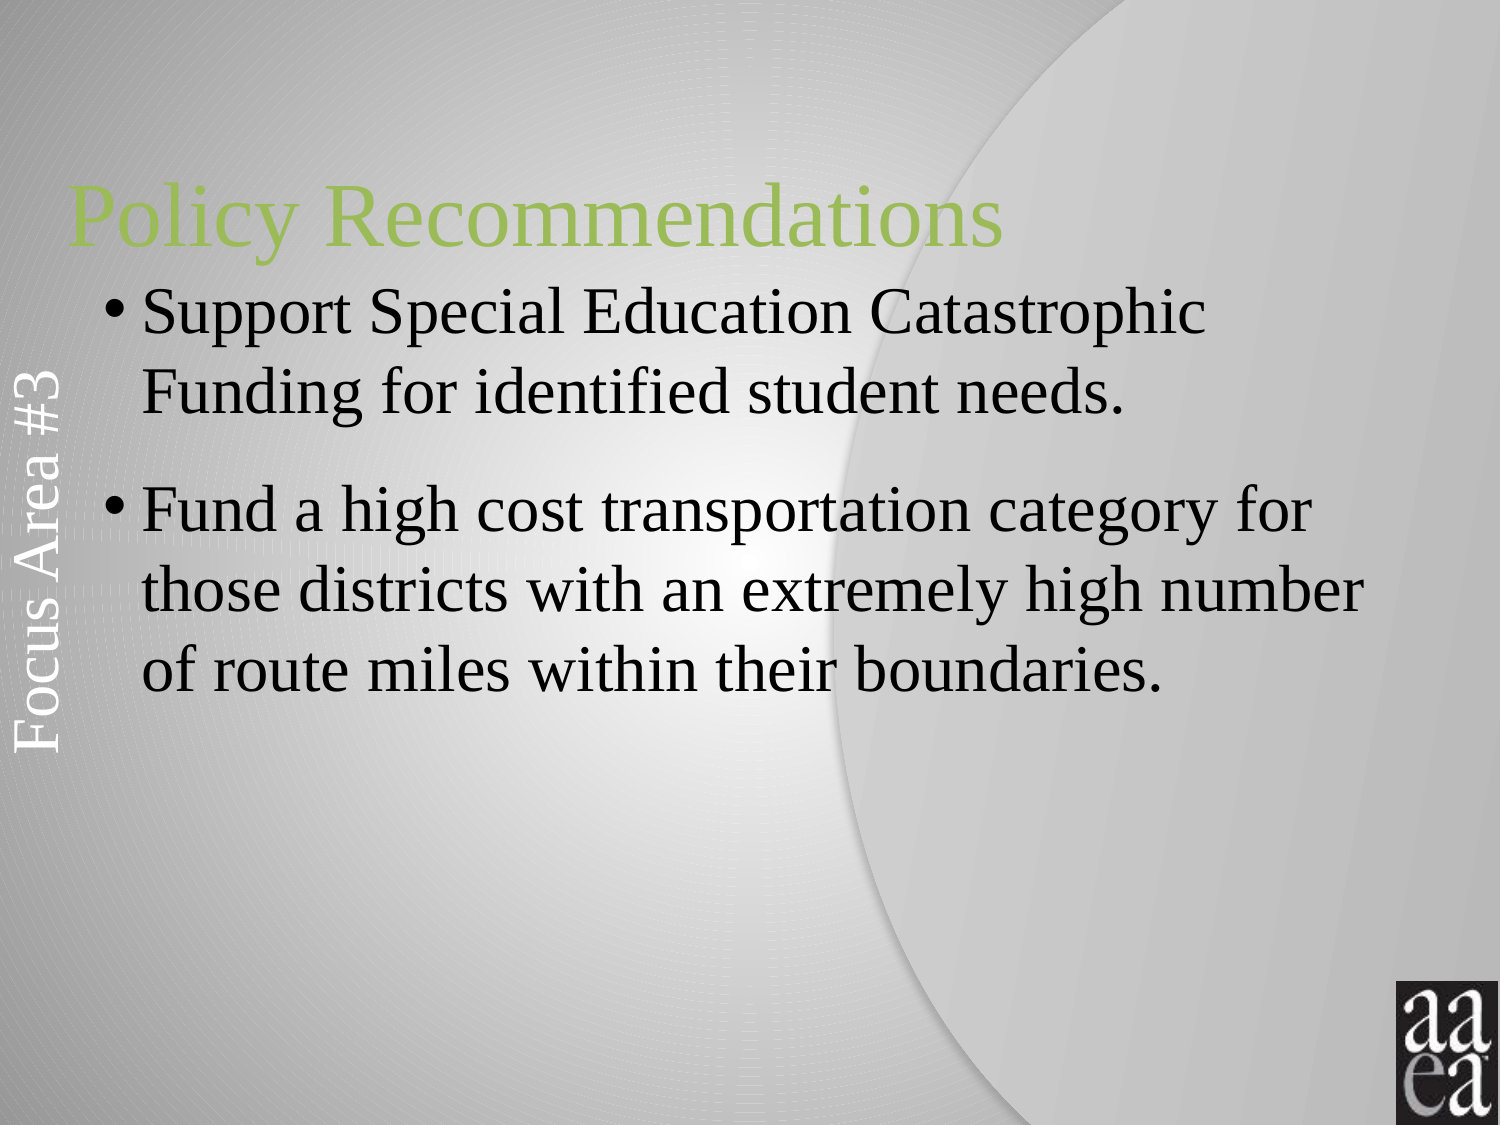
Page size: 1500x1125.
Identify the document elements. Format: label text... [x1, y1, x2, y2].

list Support Special Education Catastrophic Funding for identified student needs. Fund a high cost transportation category for those districts with an extremely high number of route miles within their boundaries. [51, 252, 1449, 1000]
title Policy Recommendations [51, 139, 1449, 234]
text_box Focus Area #3 [0, 140, 77, 985]
picture [1396, 981, 1498, 1125]
